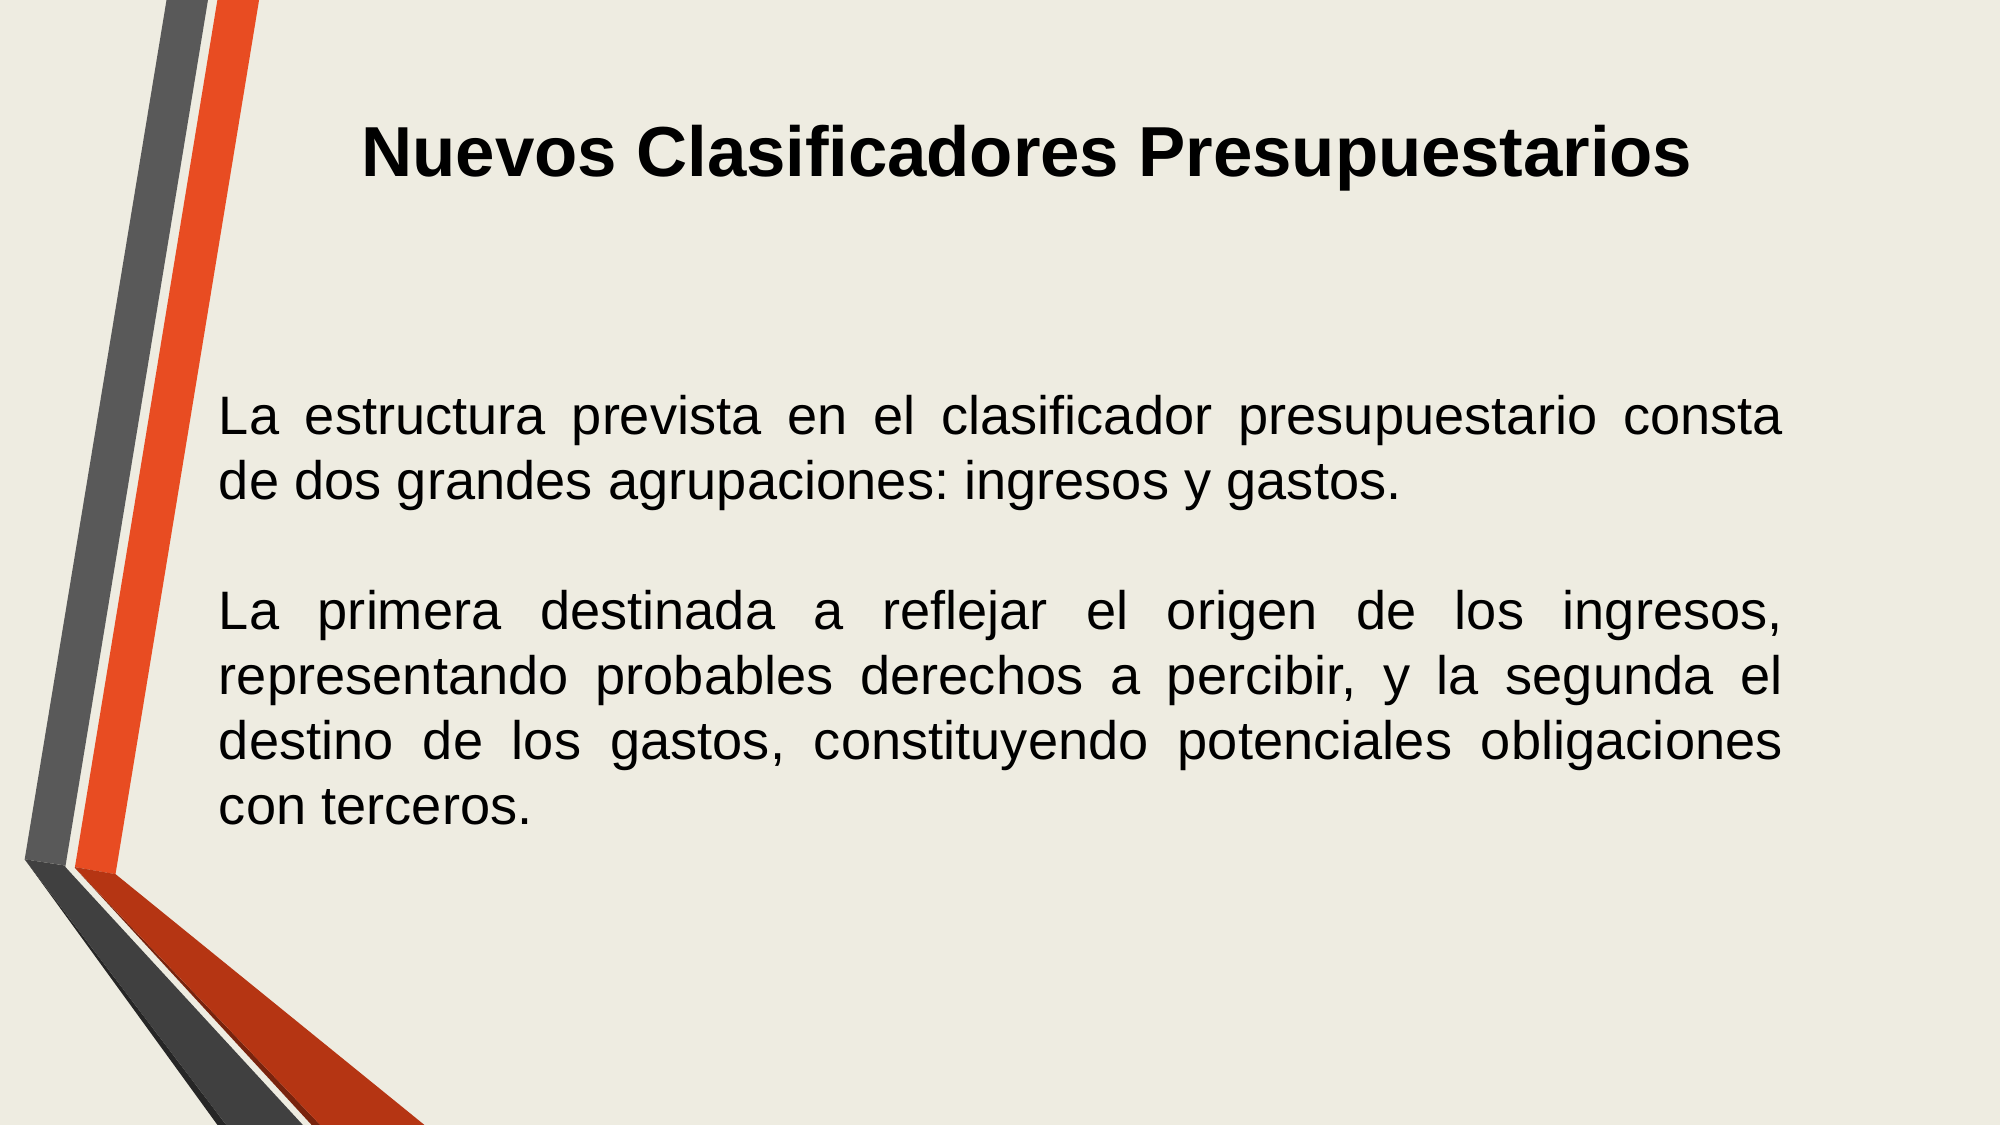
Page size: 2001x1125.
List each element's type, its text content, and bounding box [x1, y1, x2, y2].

text_box Nuevos Clasificadores Presupuestarios [285, 42, 1709, 199]
text_box La estructura prevista en el clasificador presupuestario consta de dos grandes agrupaciones: ingresos y gastos. La primera destinada a reflejar el origen de los ingresos, representando probables derechos a percibir, y la segunda el destino de los gastos, constituyendo potenciales obligaciones con terceros. [204, 373, 1800, 843]
